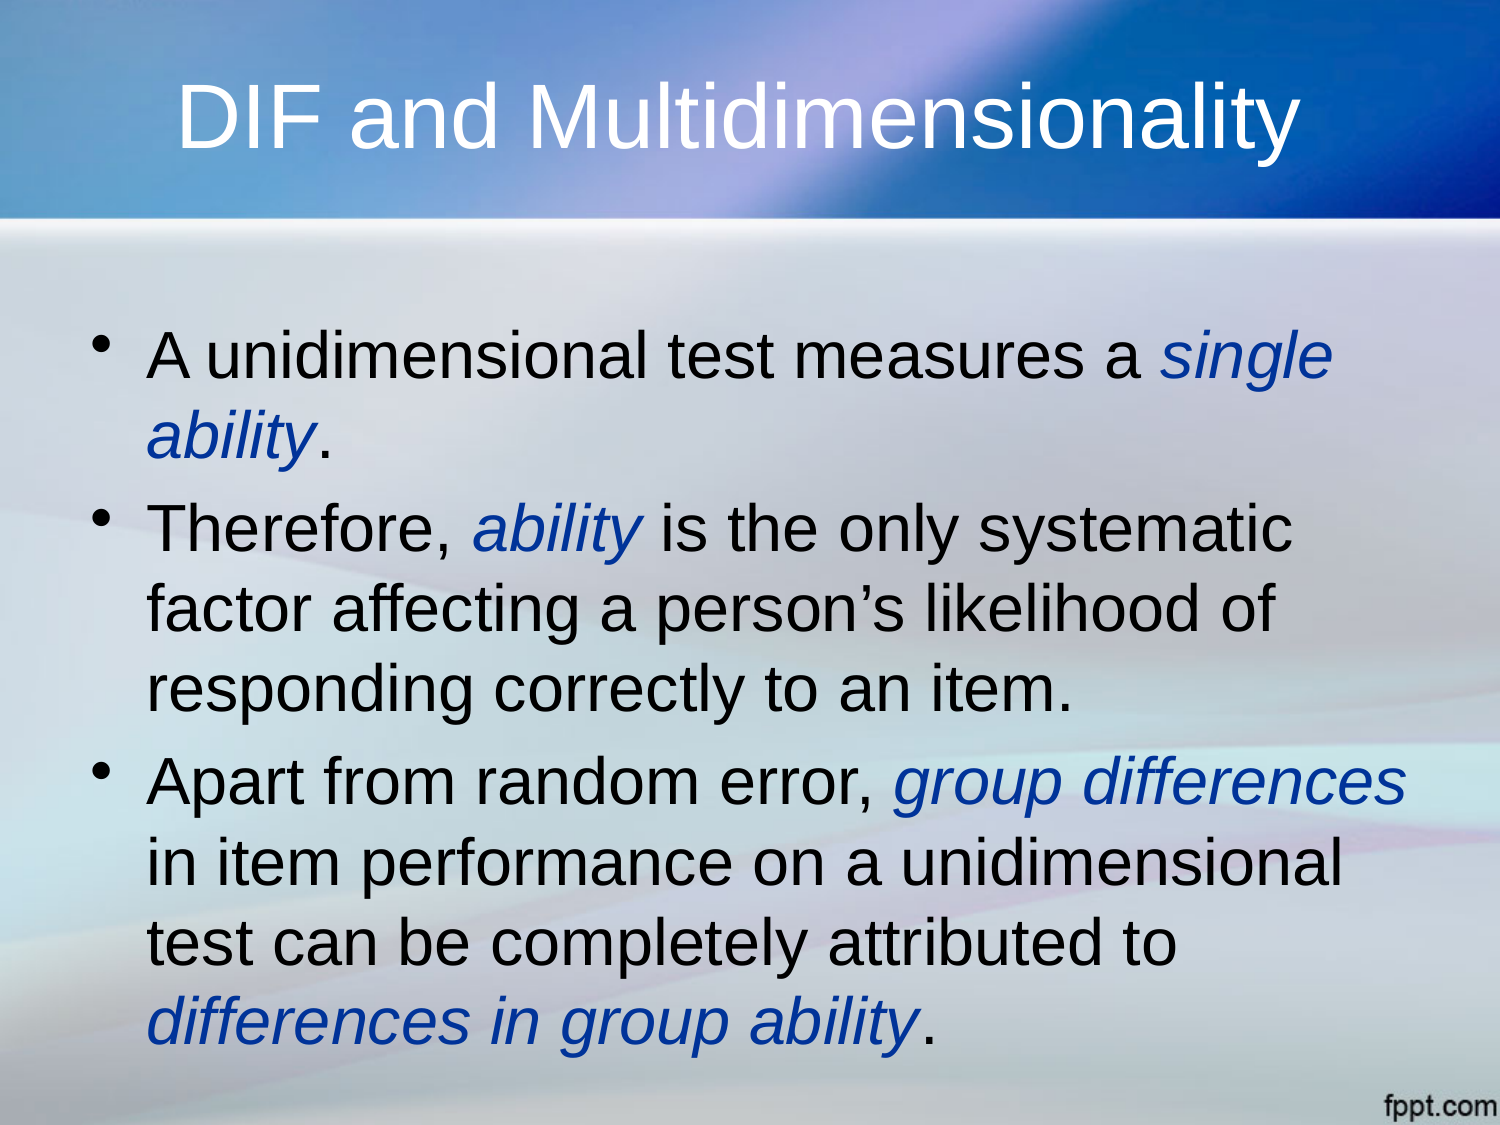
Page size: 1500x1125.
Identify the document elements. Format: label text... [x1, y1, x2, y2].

list A unidimensional test measures a single ability. Therefore, ability is the only systematic factor affecting a person’s likelihood of responding correctly to an item. Apart from random error, group differences in item performance on a unidimensional test can be completely attributed to differences in group ability. [75, 304, 1425, 1047]
picture [0, 0, 1500, 1125]
title DIF and Multidimensionality [64, 31, 1415, 192]
